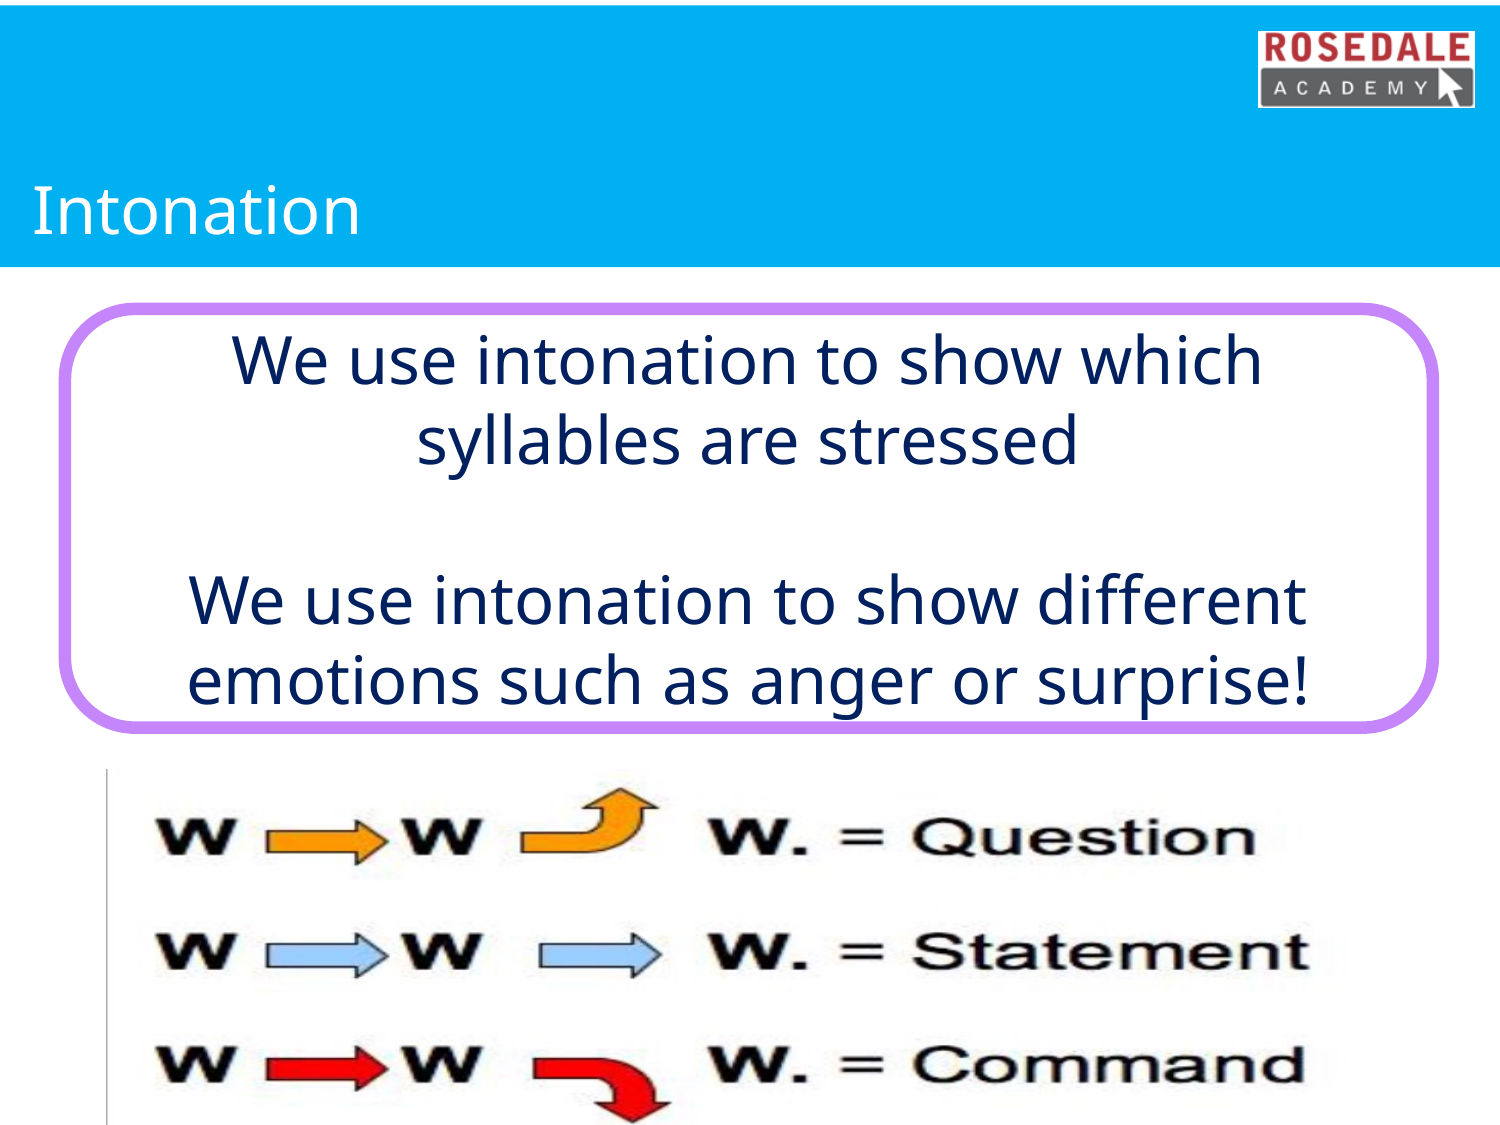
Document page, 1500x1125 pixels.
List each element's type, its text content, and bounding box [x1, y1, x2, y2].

picture [105, 769, 1368, 1125]
text_box Intonation [17, 160, 1500, 256]
text_box We use intonation to show which syllables are stressed We use intonation to show different emotions such as anger or surprise! [63, 307, 1434, 729]
text_box [0, 4, 1500, 268]
picture [1259, 32, 1474, 107]
